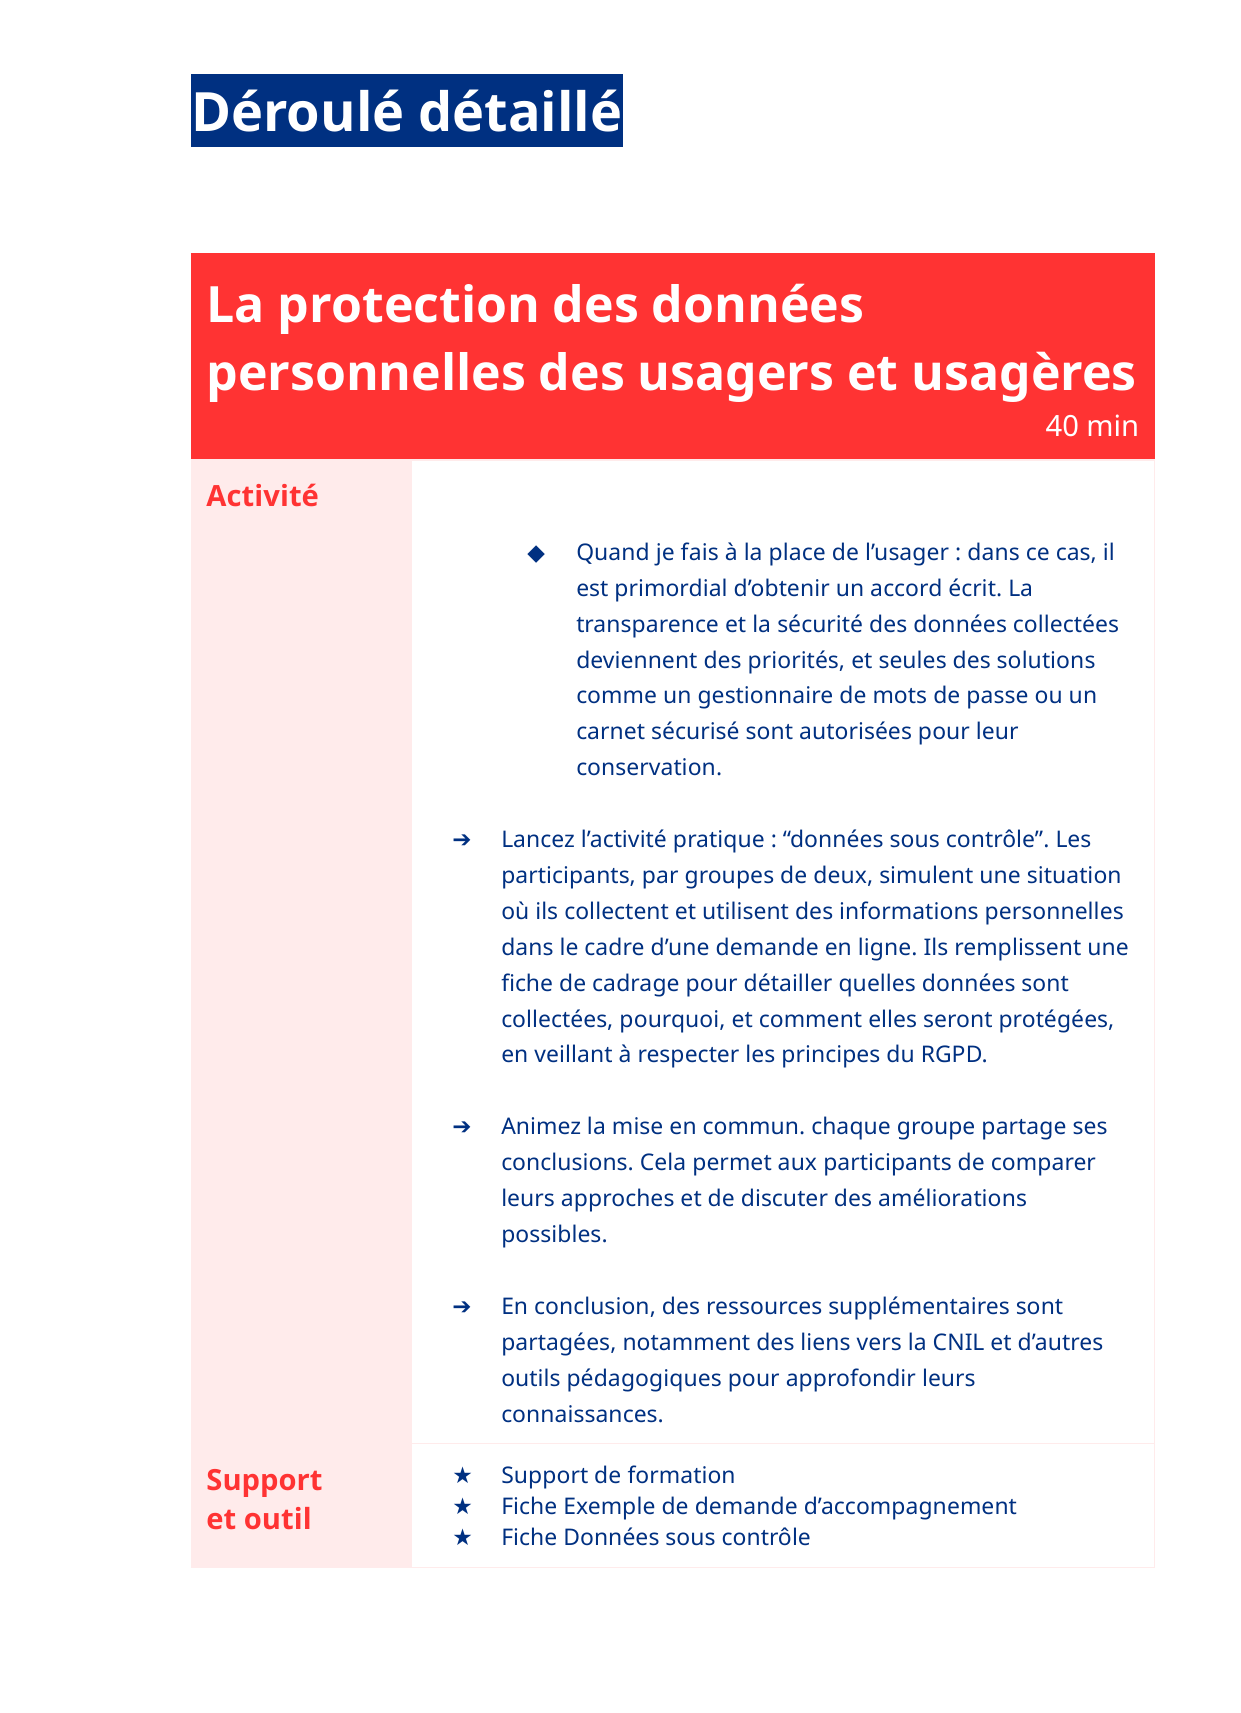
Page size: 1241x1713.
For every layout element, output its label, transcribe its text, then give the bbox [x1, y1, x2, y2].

table_cell Activité [192, 461, 411, 1443]
table_cell Support de formation Fiche Exemple de demande d’accompagnement Fiche Données sous contrôle [412, 1444, 1154, 1567]
table_cell Support et outil [192, 1444, 411, 1567]
table_header La protection des données personnelles des usagers et usagères 40 min [192, 254, 1154, 459]
table_cell Quand je fais à la place de l’usager : dans ce cas, il est primordial d’obtenir un accord écrit. La transparence et la sécurité des données collectées deviennent des priorités, et seules des solutions comme un gestionnaire de mots de passe ou un carnet sécurisé sont autorisées pour leur conservation. Lancez l’activité pratique : “données sous contrôle”. Les participants, par groupes de deux, simulent une situation où ils collectent et utilisent des informations personnelles dans le cadre d’une demande en ligne. Ils remplissent une fiche de cadrage pour détailler quelles données sont collectées, pourquoi, et comment elles seront protégées, en veillant à respecter les principes du RGPD. Animez la mise en commun. chaque groupe partage ses conclusions. Cela permet aux participants de comparer leurs approches et de discuter des améliorations possibles. En conclusion, des ressources supplémentaires sont partagées, notamment des liens vers la CNIL et d’autres outils pédagogiques pour approfondir leurs connaissances. [412, 461, 1154, 1443]
text_box Déroulé détaillé [185, 71, 1241, 148]
